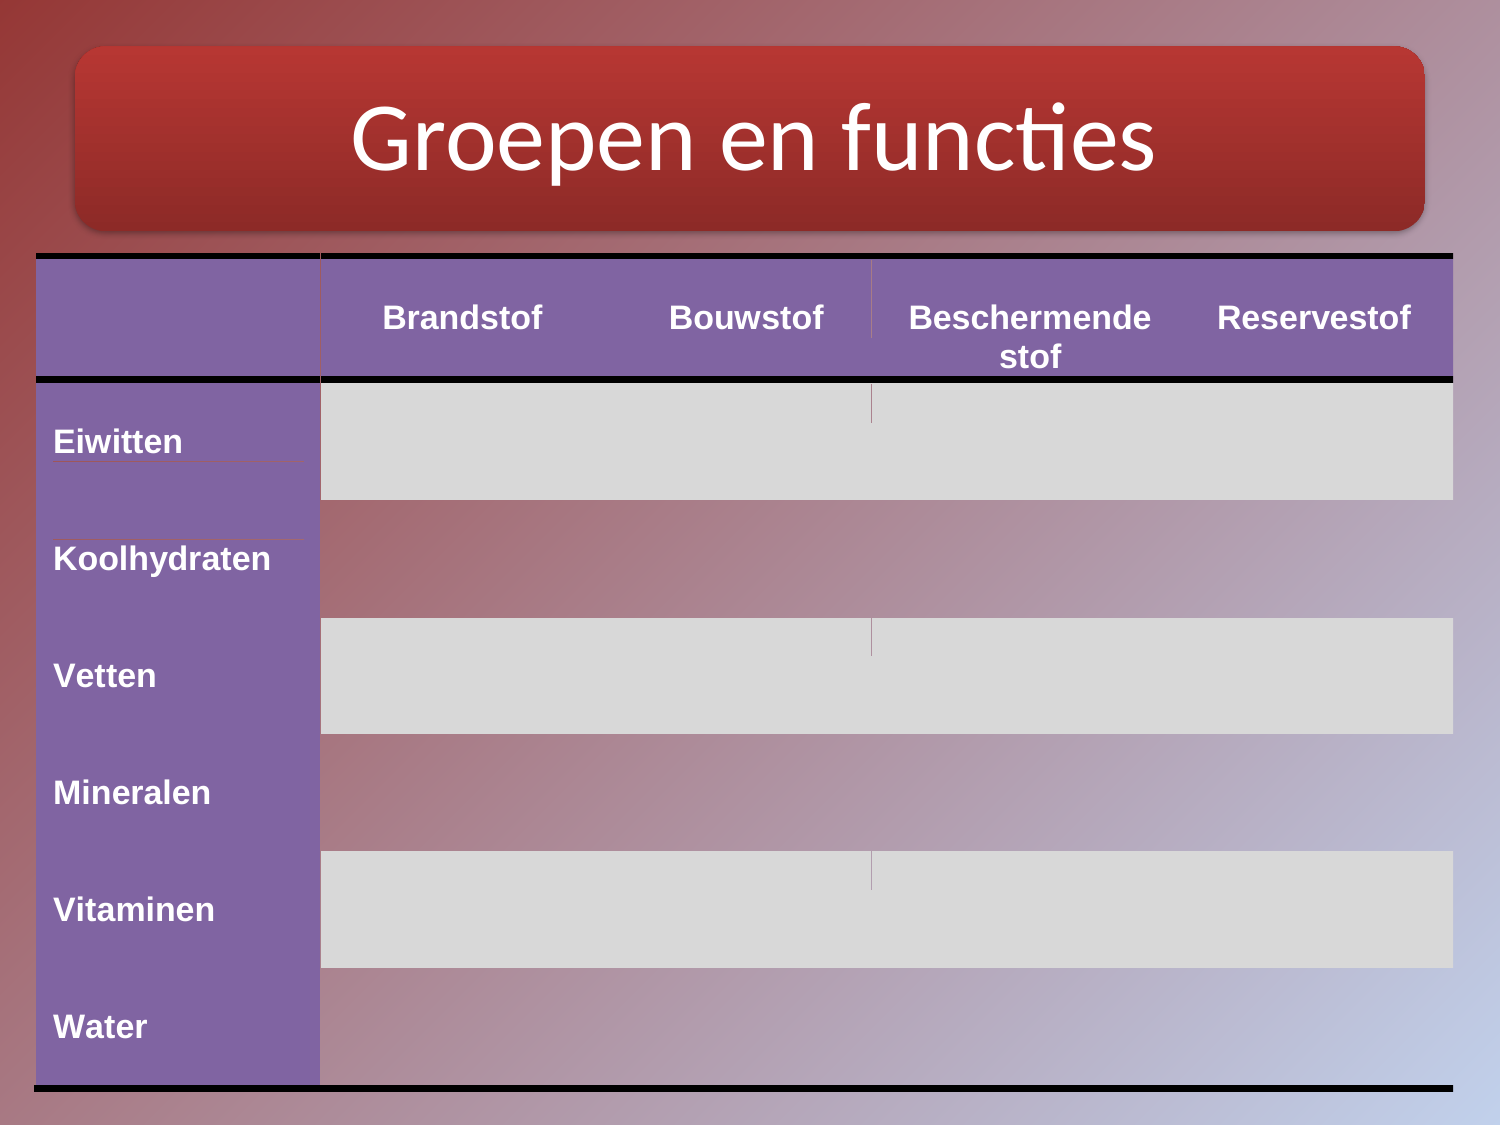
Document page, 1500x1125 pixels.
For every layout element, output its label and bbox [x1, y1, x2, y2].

text_box [74, 44, 1426, 233]
picture [17, 252, 1454, 1125]
